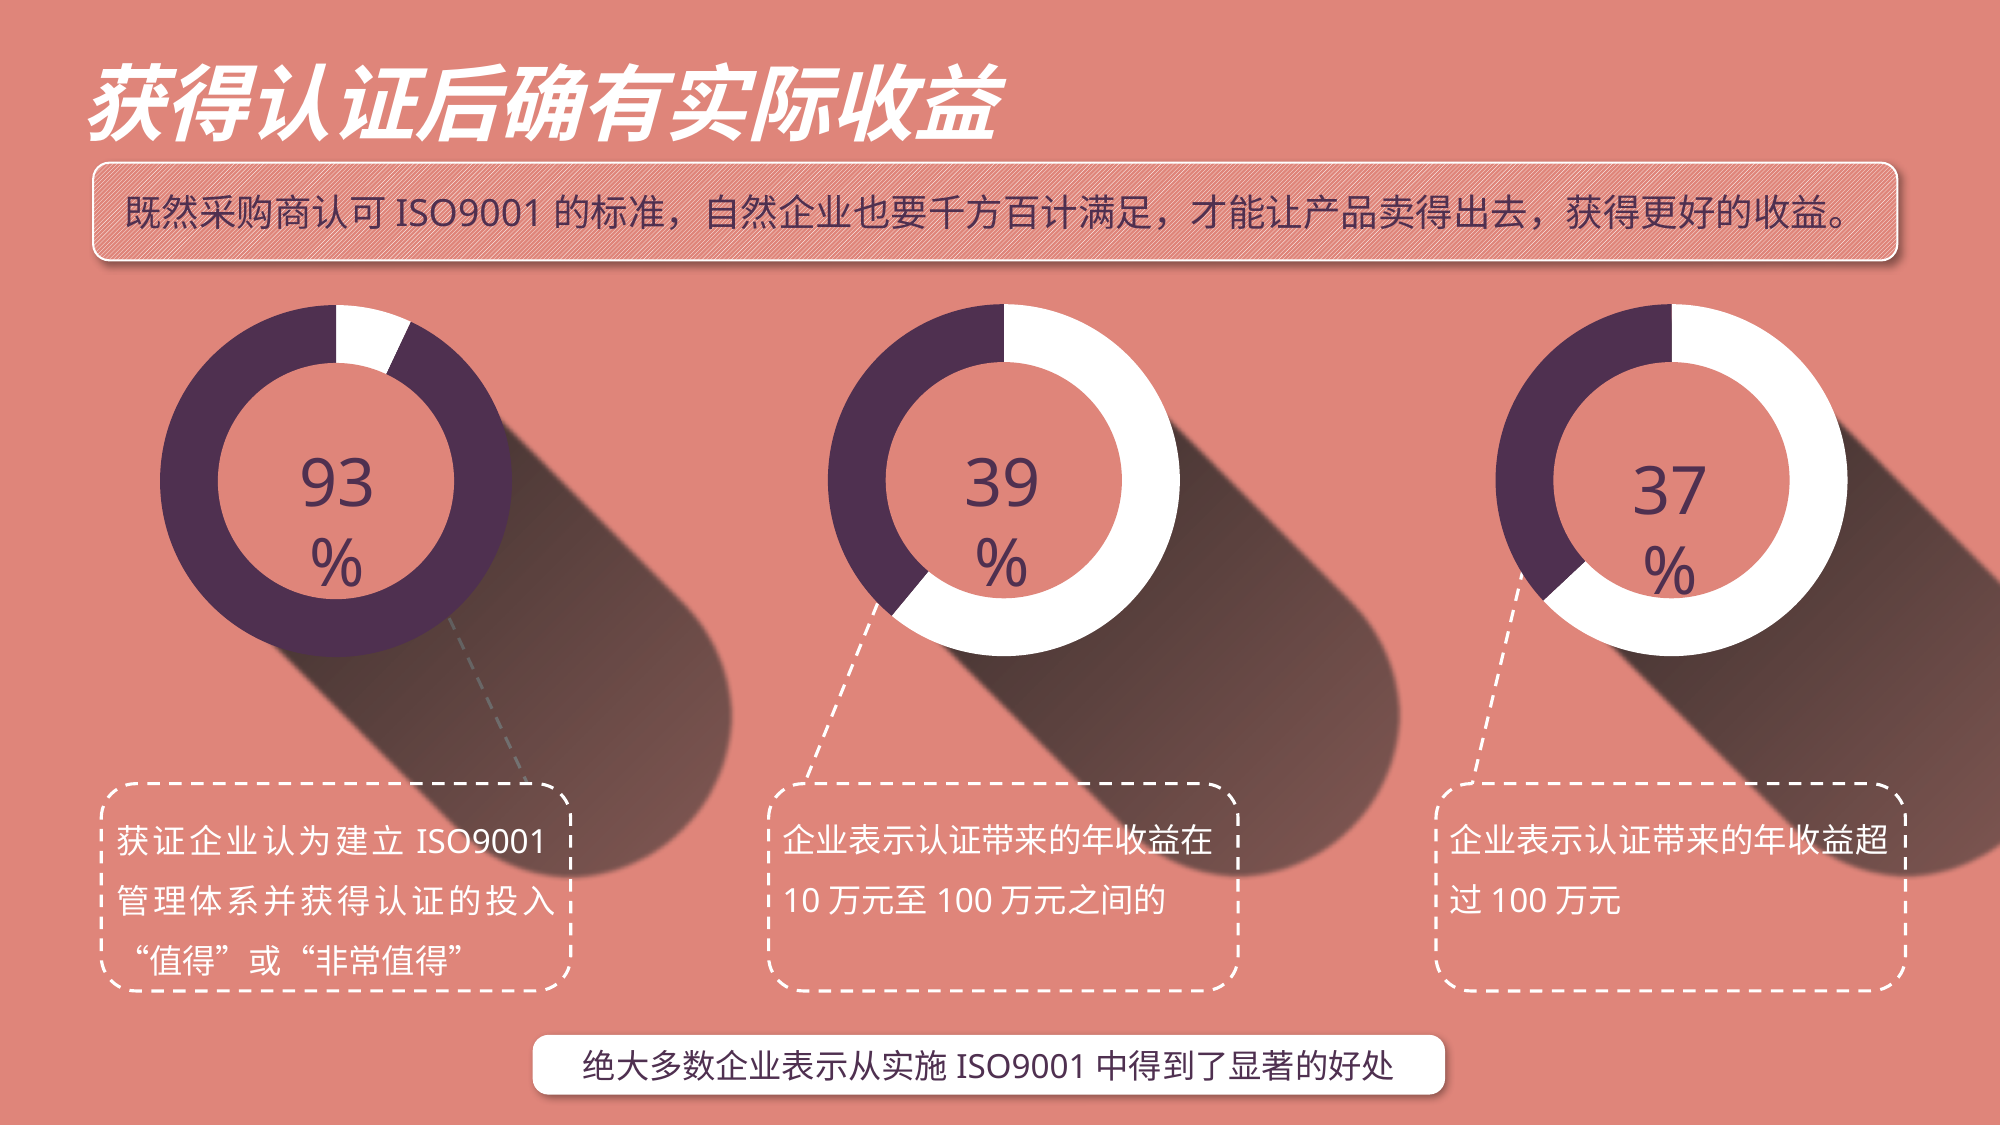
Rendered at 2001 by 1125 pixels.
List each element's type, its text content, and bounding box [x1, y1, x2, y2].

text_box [1488, 262, 1955, 929]
text_box [780, 782, 820, 791]
text_box 绝大多数企业表示从实施ISO9001中得到了显著的好处 [531, 1033, 1447, 1096]
text_box [1447, 782, 1488, 791]
text_box 企业表示认证带来的年收益在10万元至100万元之间的 [767, 791, 820, 927]
text_box [767, 927, 1240, 992]
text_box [93, 162, 1898, 261]
text_box [112, 782, 152, 793]
text_box 获证企业认为建立ISO9001管理体系并获得认证的投入“值得”或“非常值得” [101, 793, 571, 988]
text_box [1434, 927, 1907, 992]
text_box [820, 262, 1288, 929]
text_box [1472, 545, 1488, 784]
text_box 获得认证后确有实际收益 [66, 43, 1442, 159]
text_box 企业表示认证带来的年收益超过100万元 [1434, 791, 1488, 927]
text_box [804, 583, 820, 784]
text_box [152, 263, 620, 930]
text_box [119, 988, 553, 992]
